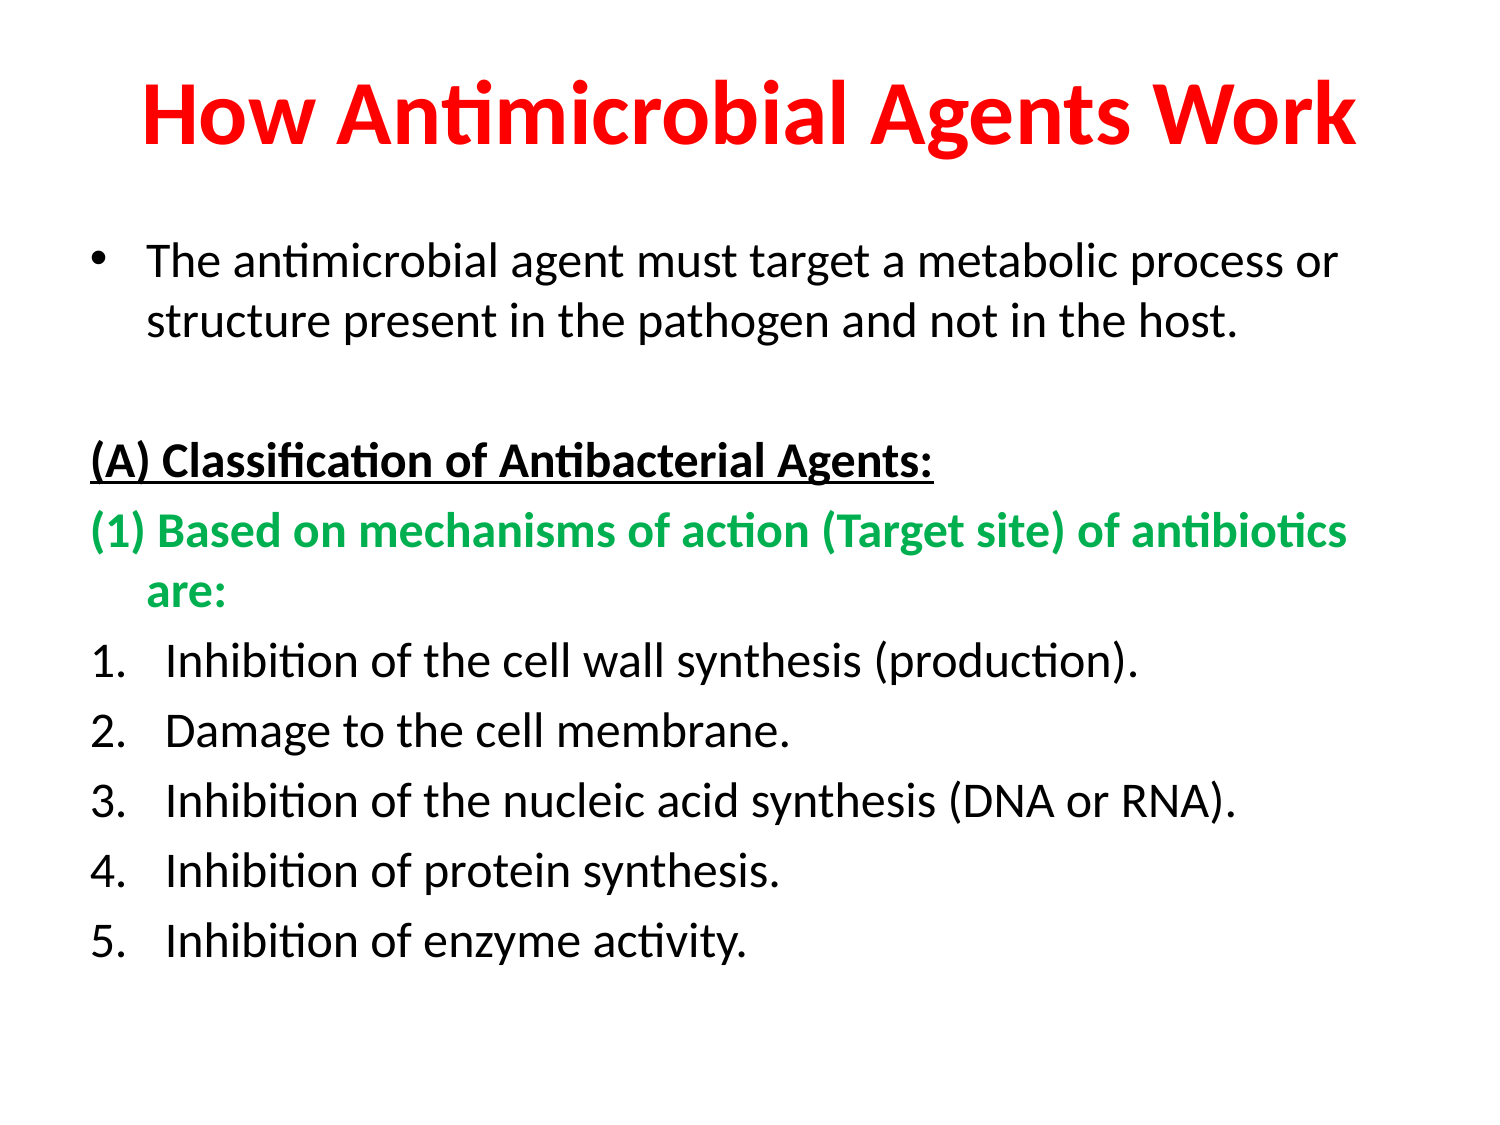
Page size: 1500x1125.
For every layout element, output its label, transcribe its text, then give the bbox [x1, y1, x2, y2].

title How Antimicrobial Agents Work [75, 45, 1425, 197]
list The antimicrobial agent must target a metabolic process or structure present in the pathogen and not in the host. (A) Classification of Antibacterial Agents: (1) Based on mechanisms of action (Target site) of antibiotics are: Inhibition of the cell wall synthesis (production). Damage to the cell membrane. Inhibition of the nucleic acid synthesis (DNA or RNA). Inhibition of protein synthesis. Inhibition of enzyme activity. [75, 219, 1447, 1090]
